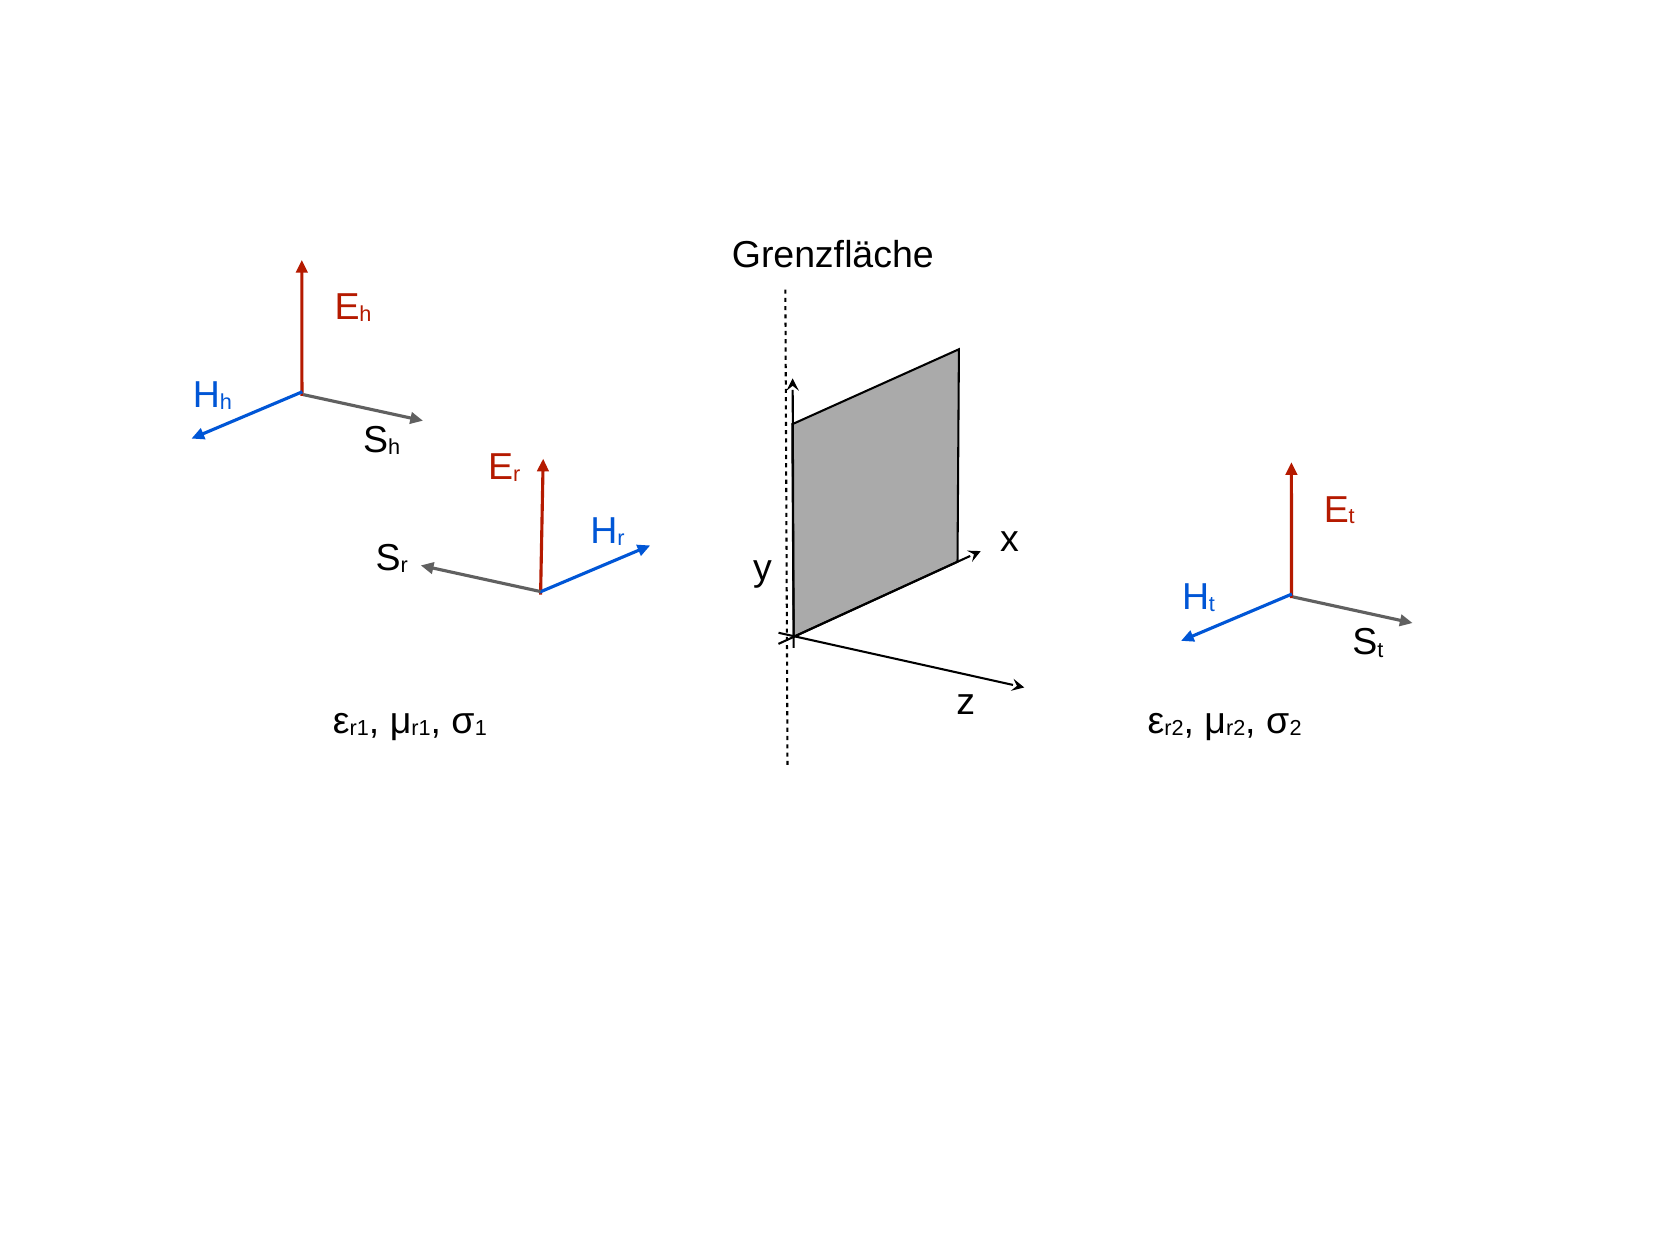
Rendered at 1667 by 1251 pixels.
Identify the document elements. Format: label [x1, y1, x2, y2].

text_box [178, 222, 1413, 766]
